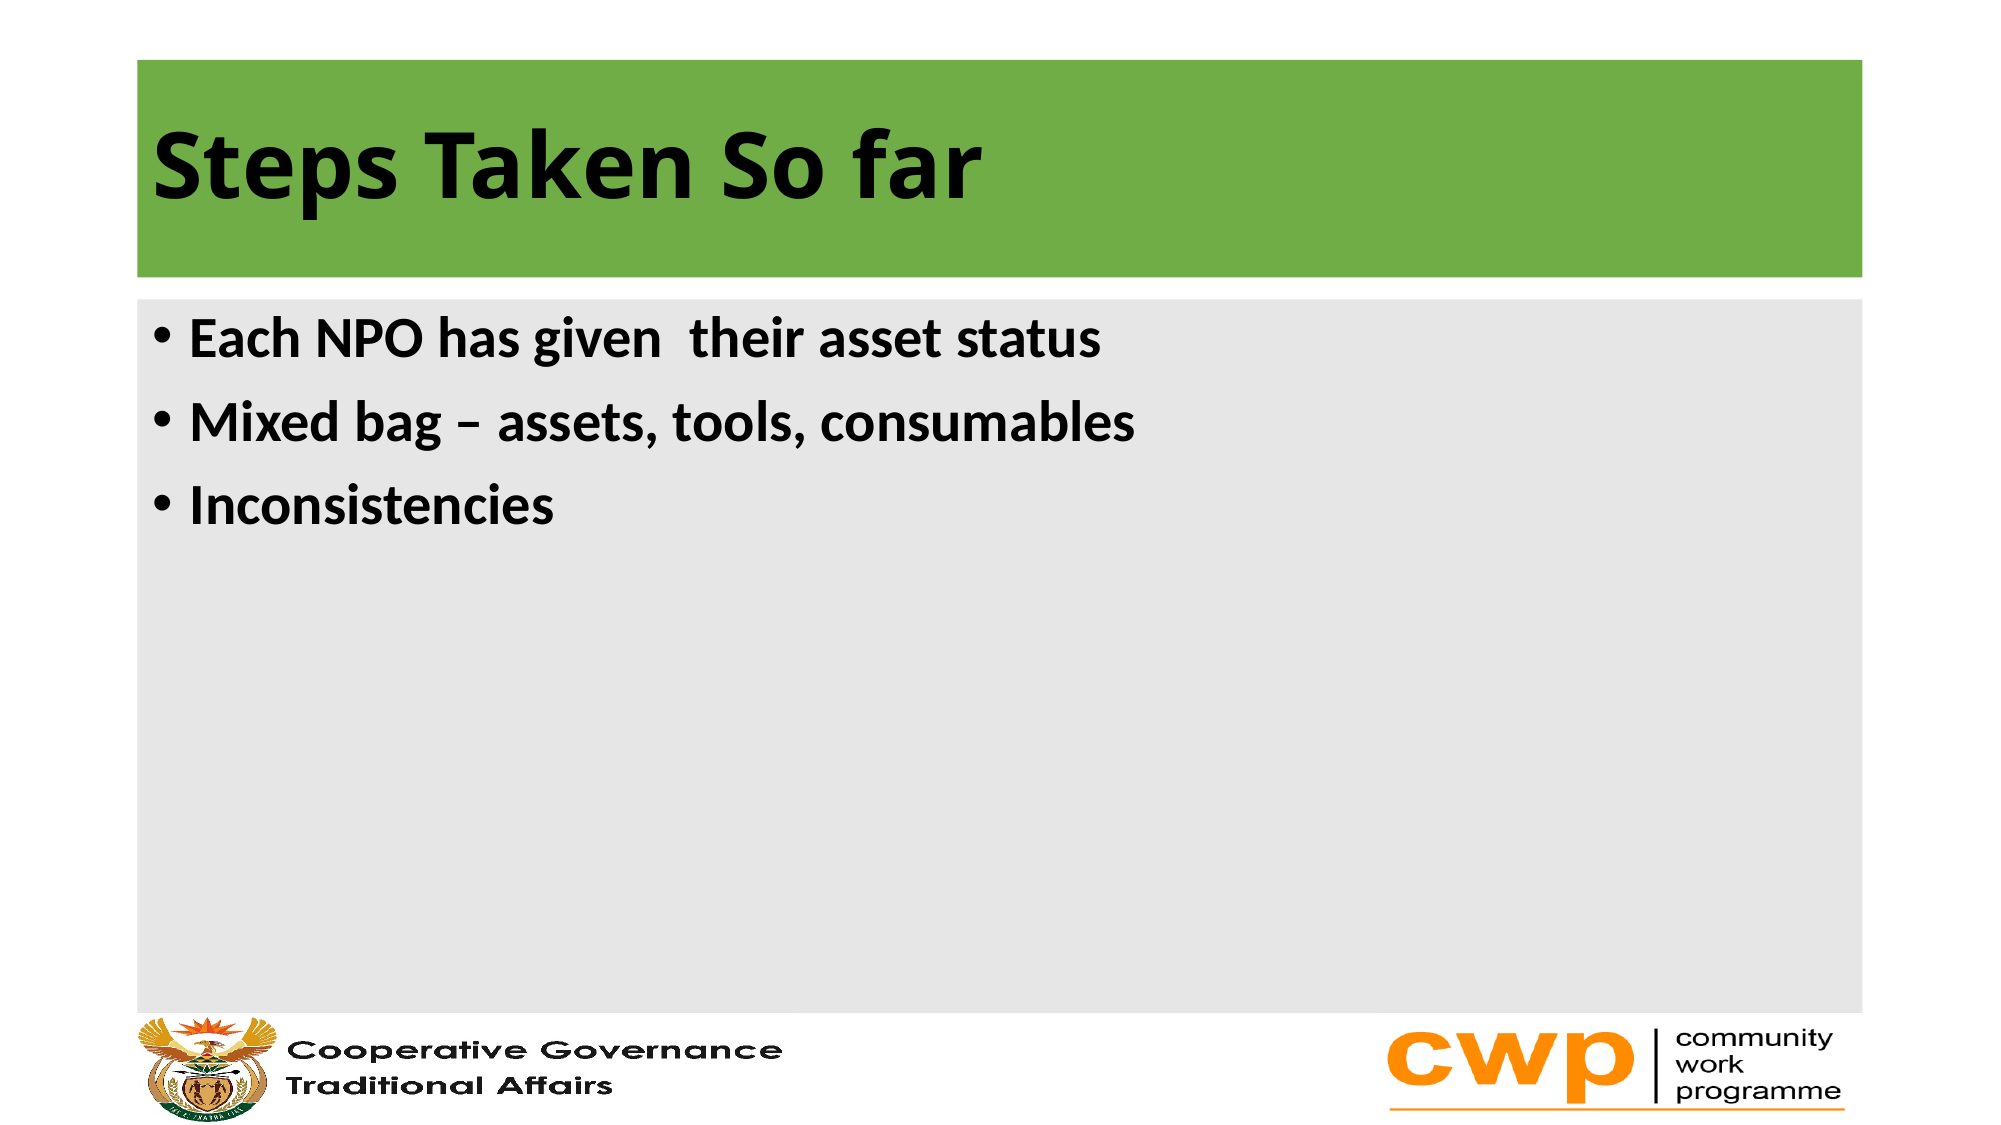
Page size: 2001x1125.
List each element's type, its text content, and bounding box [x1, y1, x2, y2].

title Steps Taken So far [137, 59, 1863, 278]
list Each NPO has given their asset status Mixed bag – assets, tools, consumables Inconsistencies [137, 299, 1863, 1014]
picture [137, 1013, 793, 1125]
picture [1378, 1013, 1863, 1125]
